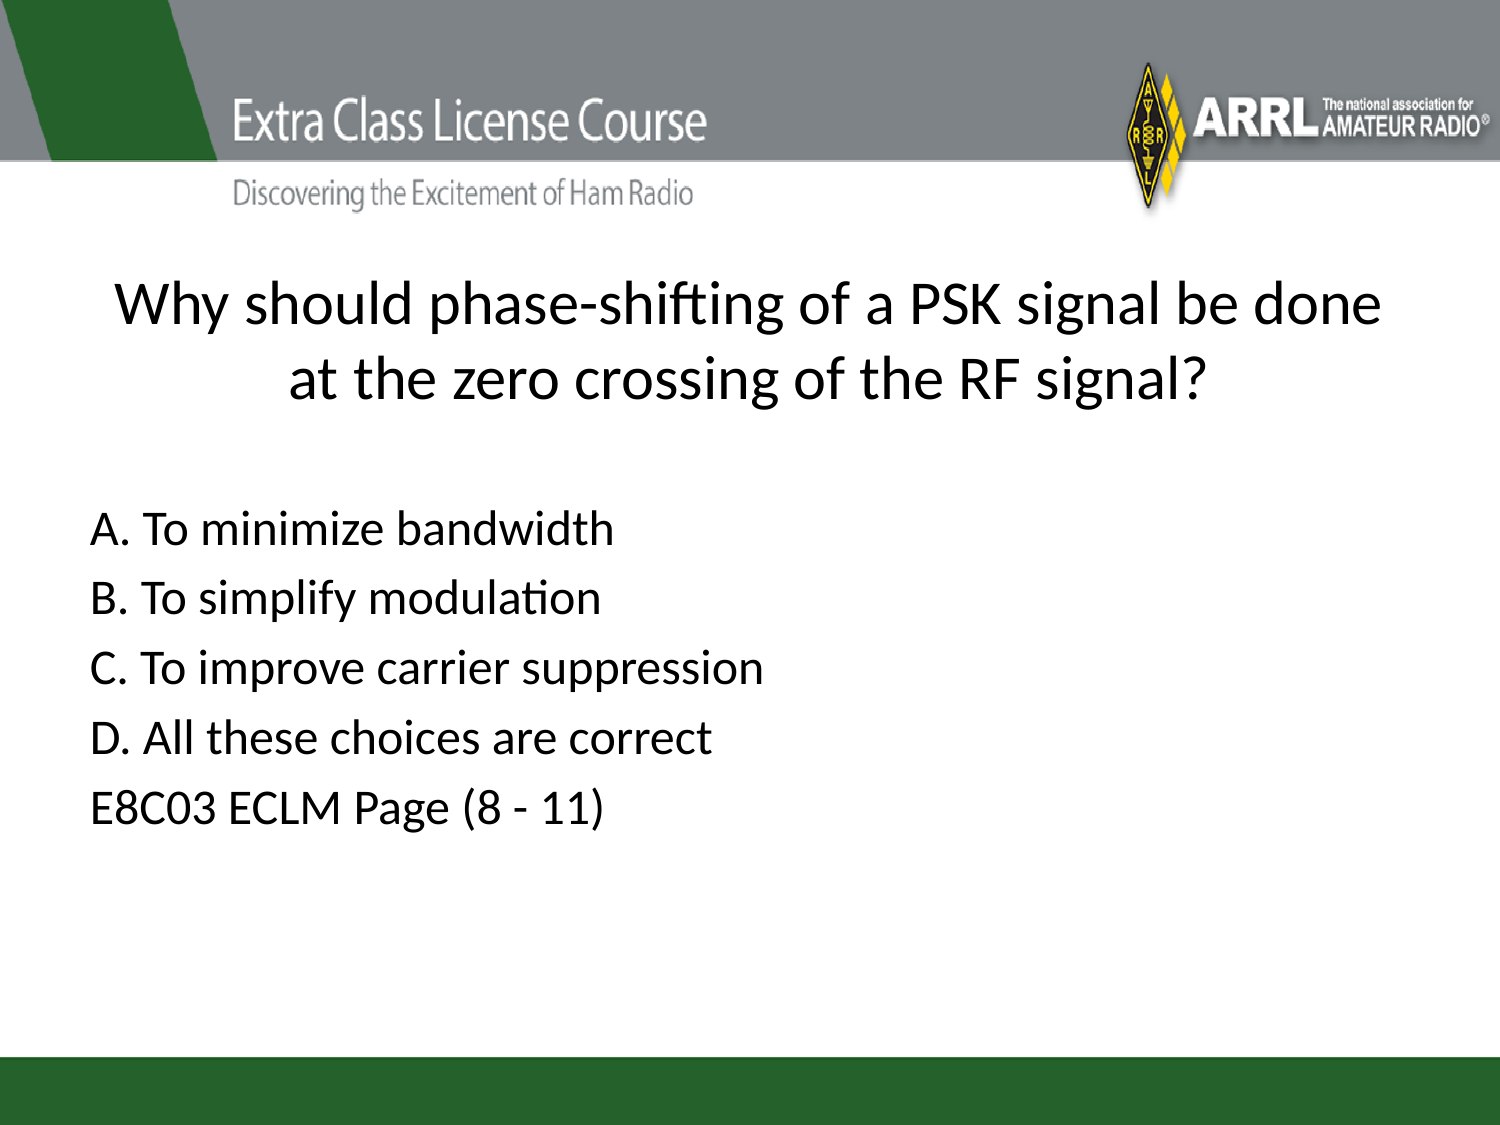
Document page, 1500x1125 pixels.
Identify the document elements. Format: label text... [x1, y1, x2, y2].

list A. To minimize bandwidth B. To simplify modulation C. To improve carrier suppression D. All these choices are correct E8C03 ECLM Page (8 - 11) [75, 487, 1425, 1005]
title Why should phase-shifting of a PSK signal be done at the zero crossing of the RF signal? [75, 254, 1425, 435]
picture [0, 0, 1500, 1125]
